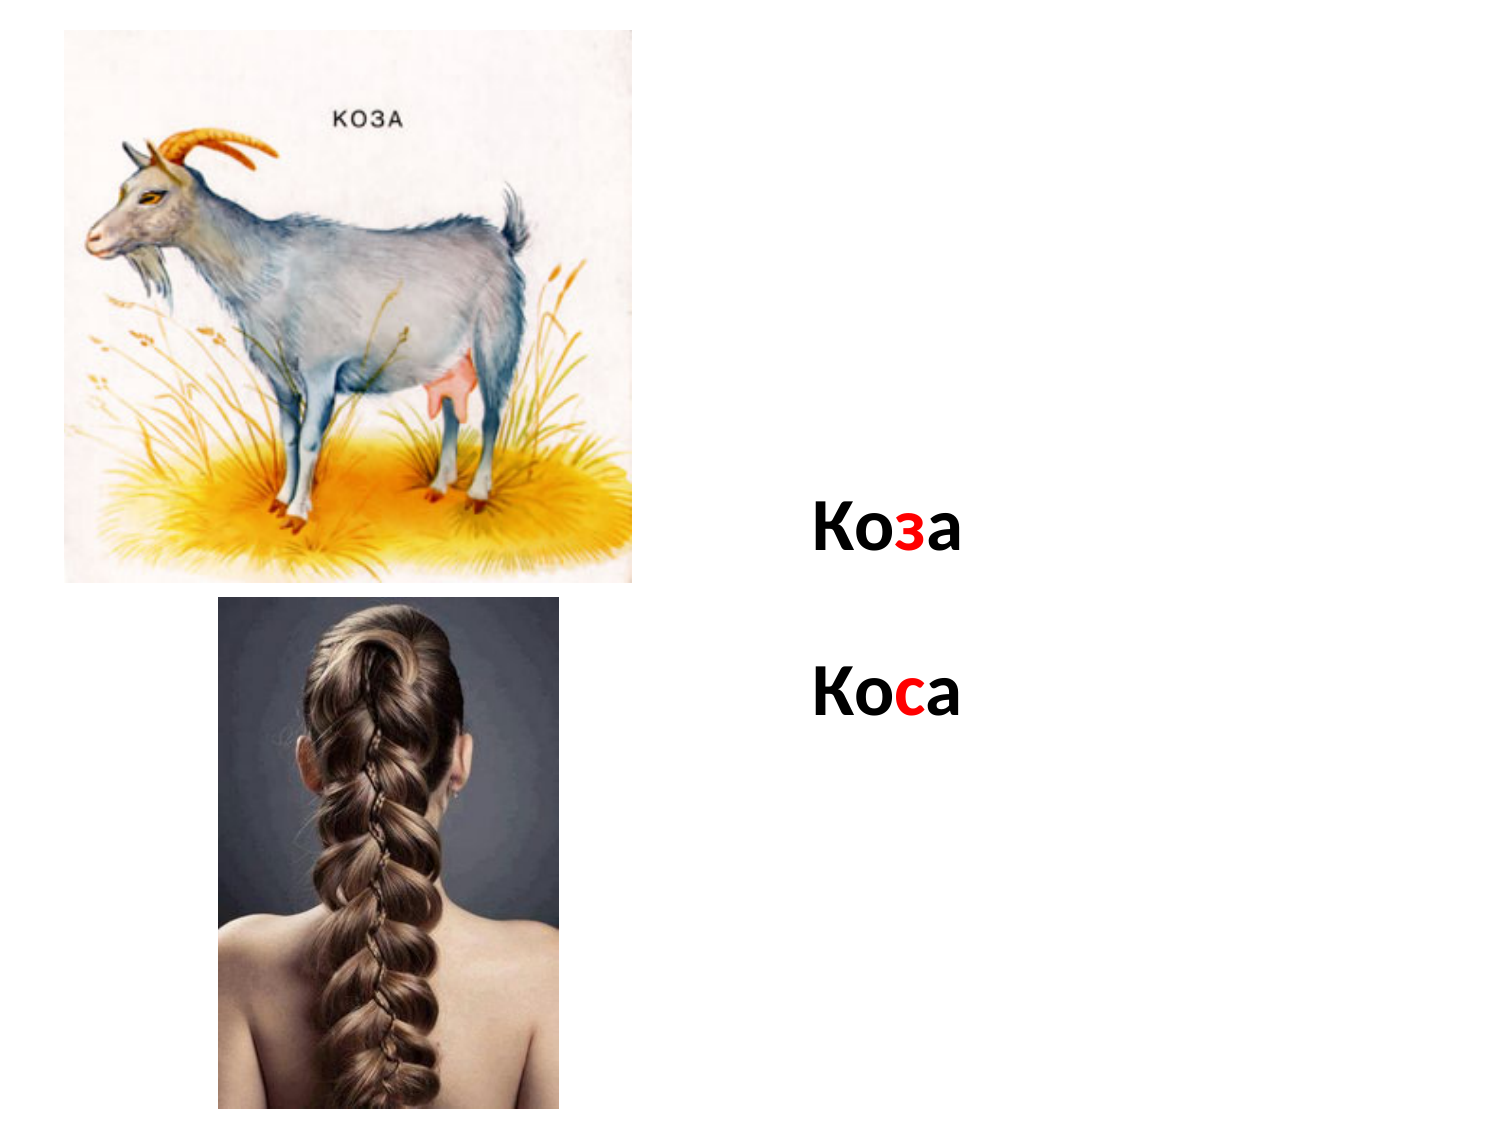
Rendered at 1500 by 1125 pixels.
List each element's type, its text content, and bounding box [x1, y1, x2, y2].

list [64, 30, 633, 584]
text_box Коза [798, 467, 1023, 573]
text_box Коса [798, 633, 978, 739]
picture [218, 597, 560, 1109]
